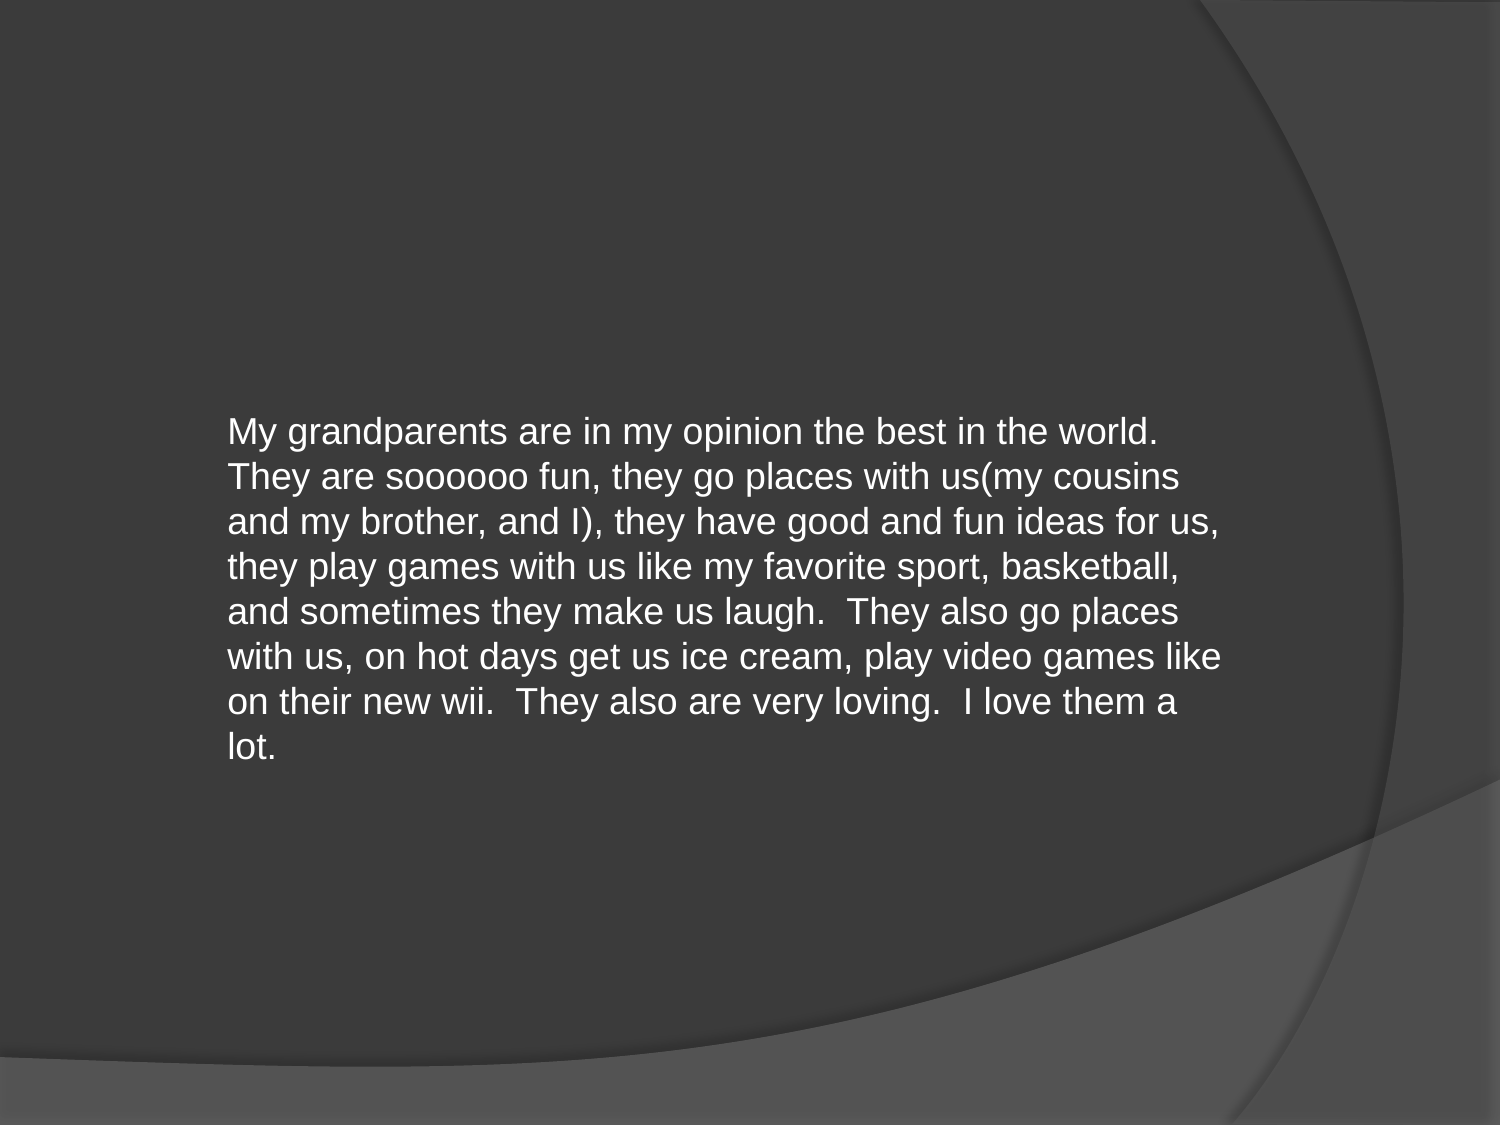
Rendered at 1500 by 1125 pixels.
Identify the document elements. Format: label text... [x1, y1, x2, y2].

text_box My grandparents are in my opinion the best in the world. They are soooooo fun, they go places with us(my cousins and my brother, and I), they have good and fun ideas for us, they play games with us like my favorite sport, basketball, and sometimes they make us laugh. They also go places with us, on hot days get us ice cream, play video games like on their new wii. They also are very loving. I love them a lot. [212, 399, 1238, 775]
